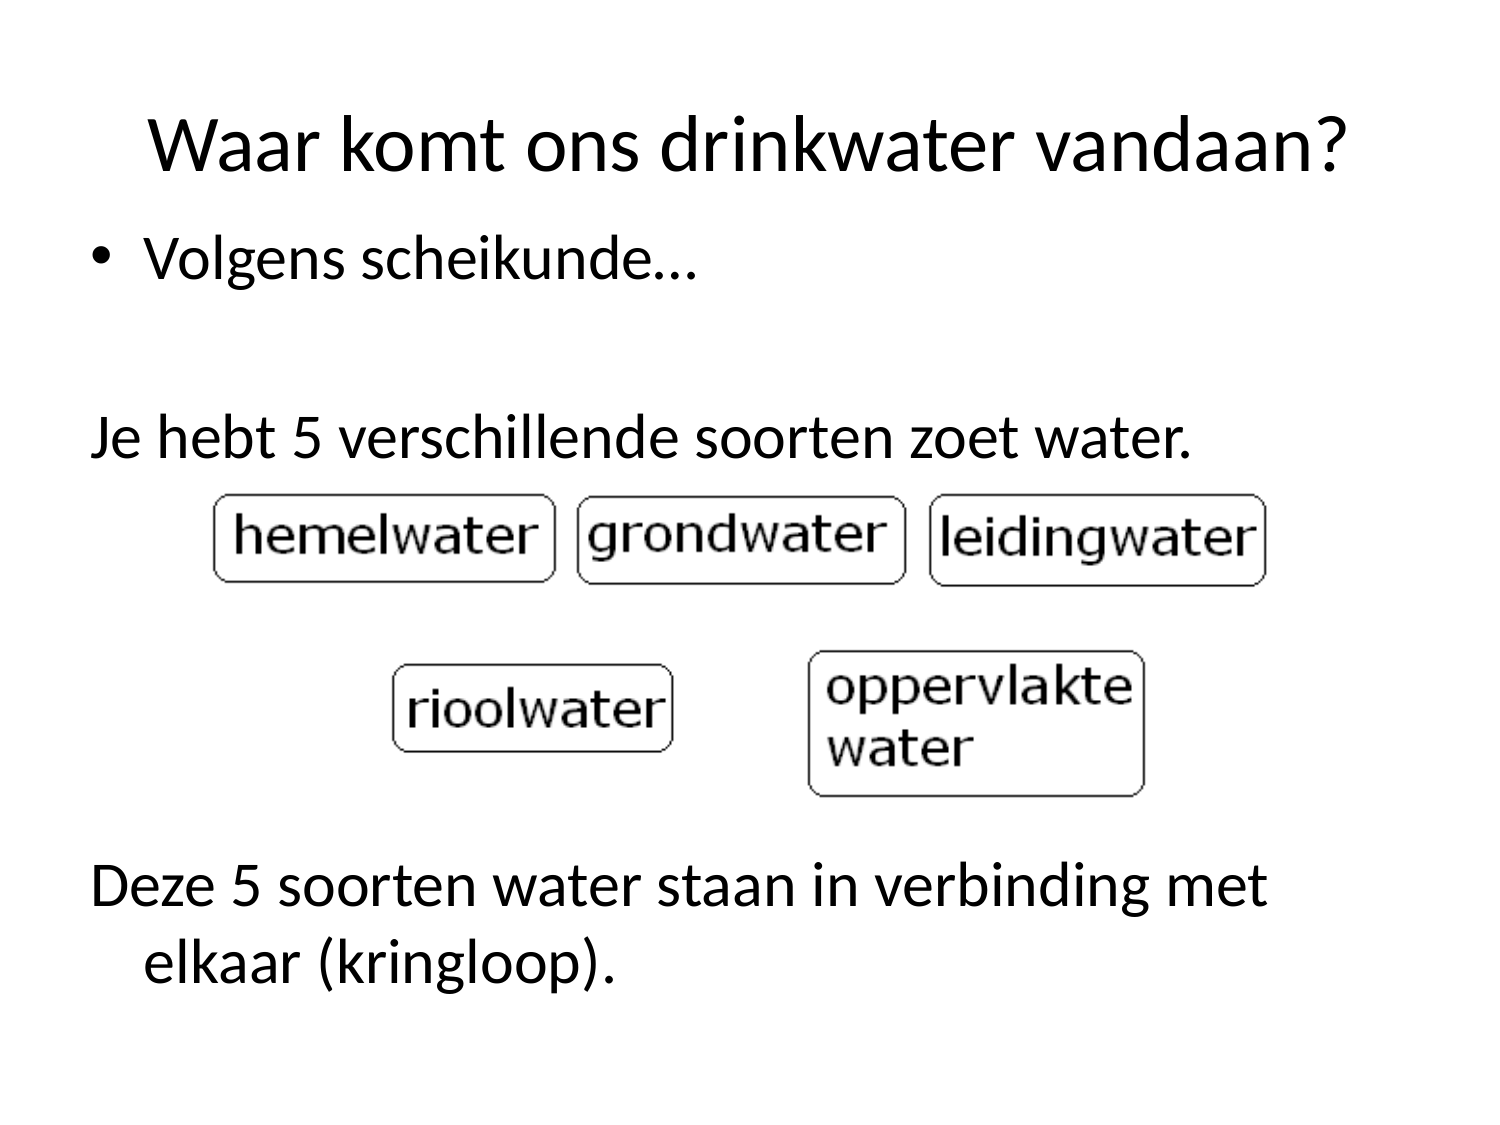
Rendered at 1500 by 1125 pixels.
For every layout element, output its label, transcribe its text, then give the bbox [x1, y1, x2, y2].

list Volgens scheikunde… Je hebt 5 verschillende soorten zoet water. Deze 5 soorten water staan in verbinding met elkaar (kringloop). [74, 207, 1426, 1006]
picture [206, 479, 1282, 809]
title Waar komt ons drinkwater vandaan? [74, 44, 1426, 207]
